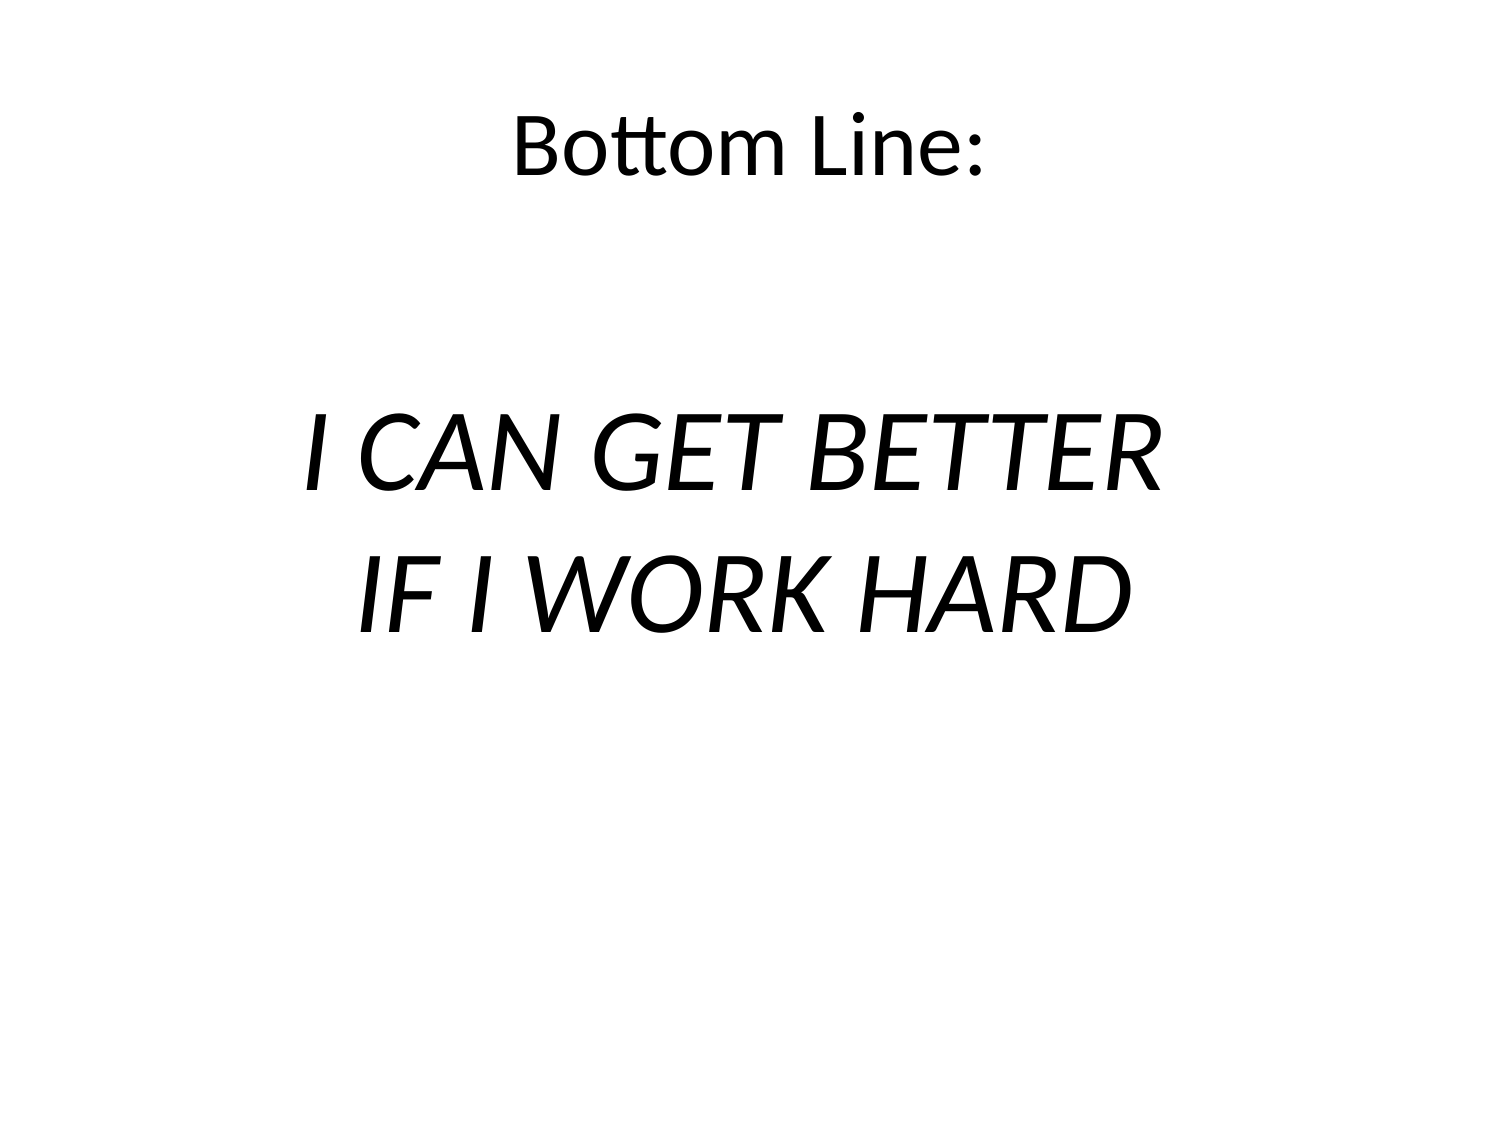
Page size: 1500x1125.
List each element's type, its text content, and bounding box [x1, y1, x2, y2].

title Bottom Line: [75, 45, 1425, 233]
list I CAN GET BETTER IF I WORK HARD [285, 365, 1263, 766]
